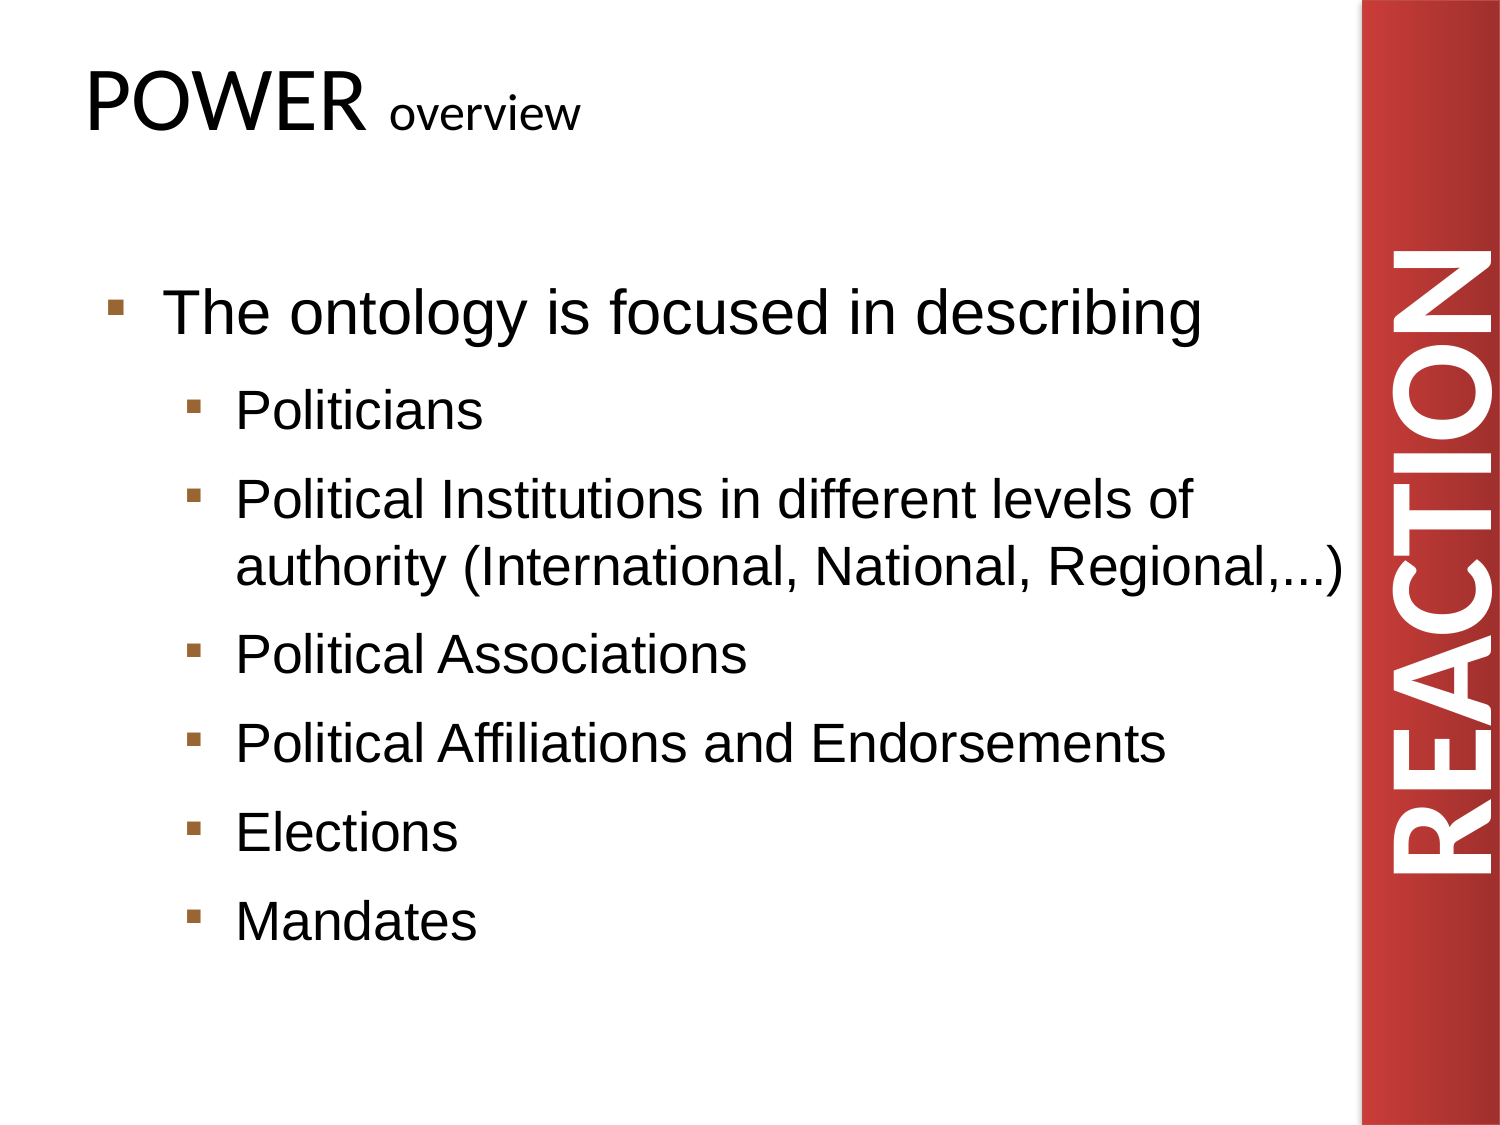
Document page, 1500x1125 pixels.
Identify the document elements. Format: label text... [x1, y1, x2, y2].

title POWER overview [69, 6, 1420, 182]
list The ontology is focused in describing Politicians Political Institutions in different levels of authority (International, National, Regional,...) Political Associations Political Affiliations and Endorsements Elections Mandates [75, 263, 1365, 993]
